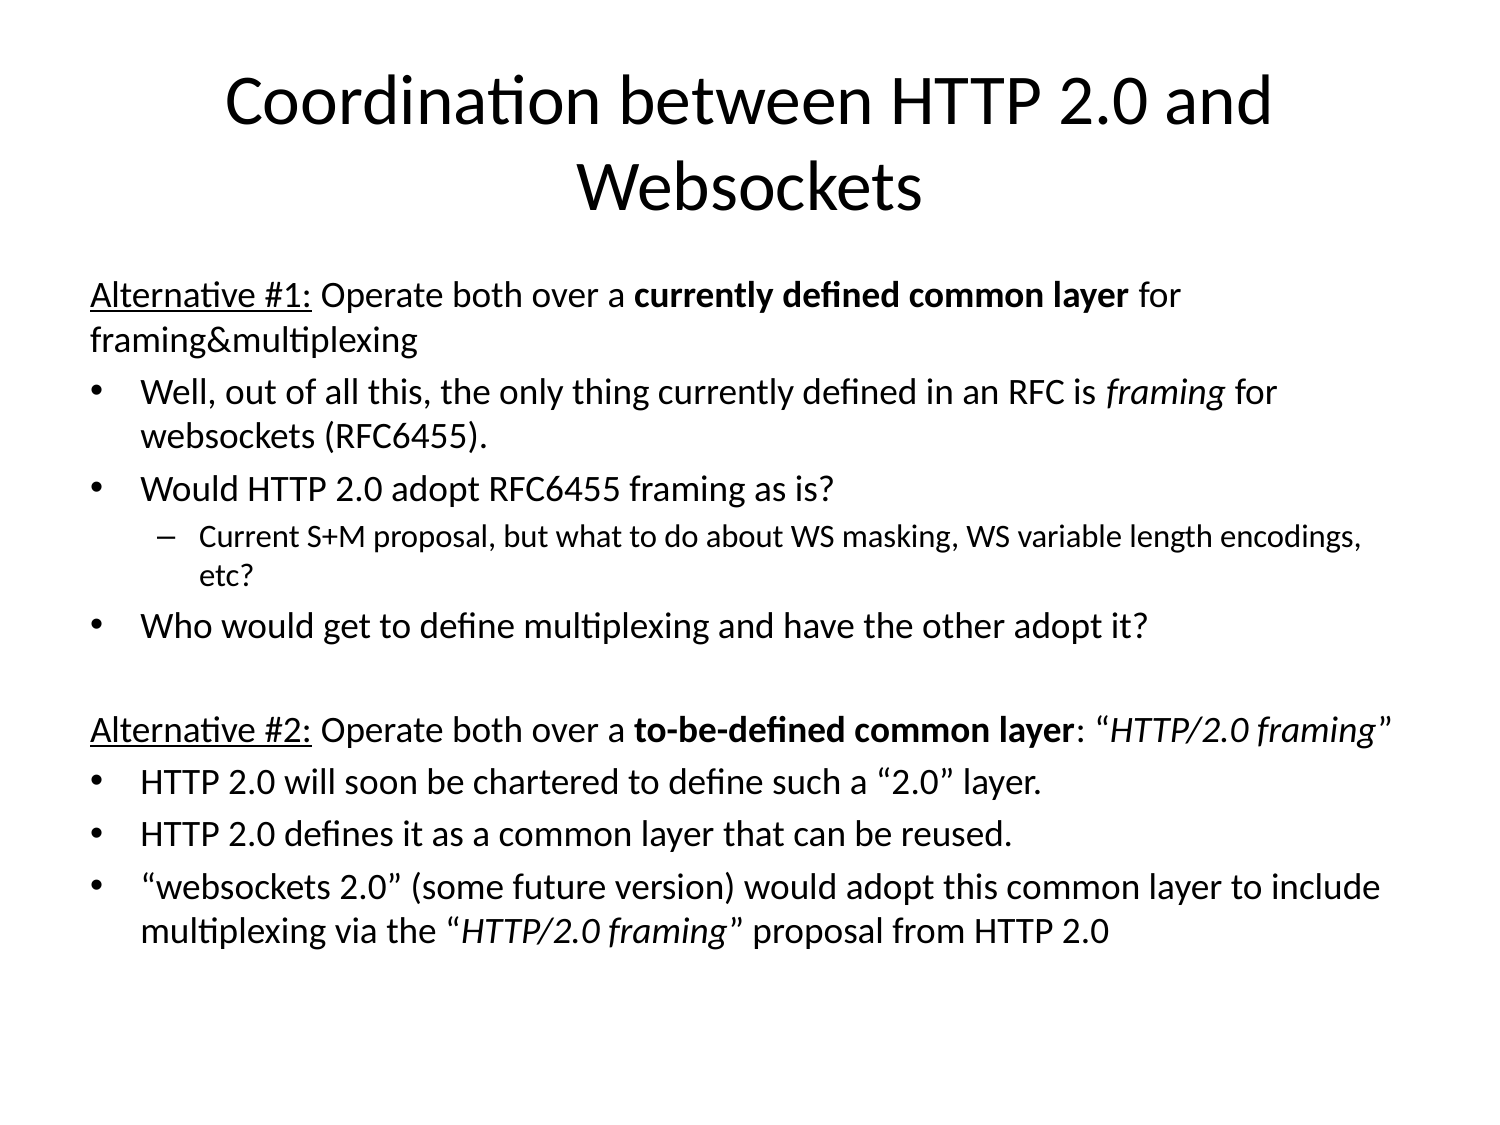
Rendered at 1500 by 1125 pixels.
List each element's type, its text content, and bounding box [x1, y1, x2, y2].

title Coordination between HTTP 2.0 and Websockets [75, 45, 1425, 233]
list Alternative #1: Operate both over a currently defined common layer for framing&multiplexing Well, out of all this, the only thing currently defined in an RFC is framing for websockets (RFC6455). Would HTTP 2.0 adopt RFC6455 framing as is? Current S+M proposal, but what to do about WS masking, WS variable length encodings, etc? Who would get to define multiplexing and have the other adopt it? Alternative #2: Operate both over a to-be-defined common layer: “HTTP/2.0 framing” HTTP 2.0 will soon be chartered to define such a “2.0” layer. HTTP 2.0 defines it as a common layer that can be reused. “websockets 2.0” (some future version) would adopt this common layer to include multiplexing via the “HTTP/2.0 framing” proposal from HTTP 2.0 [75, 262, 1425, 1005]
